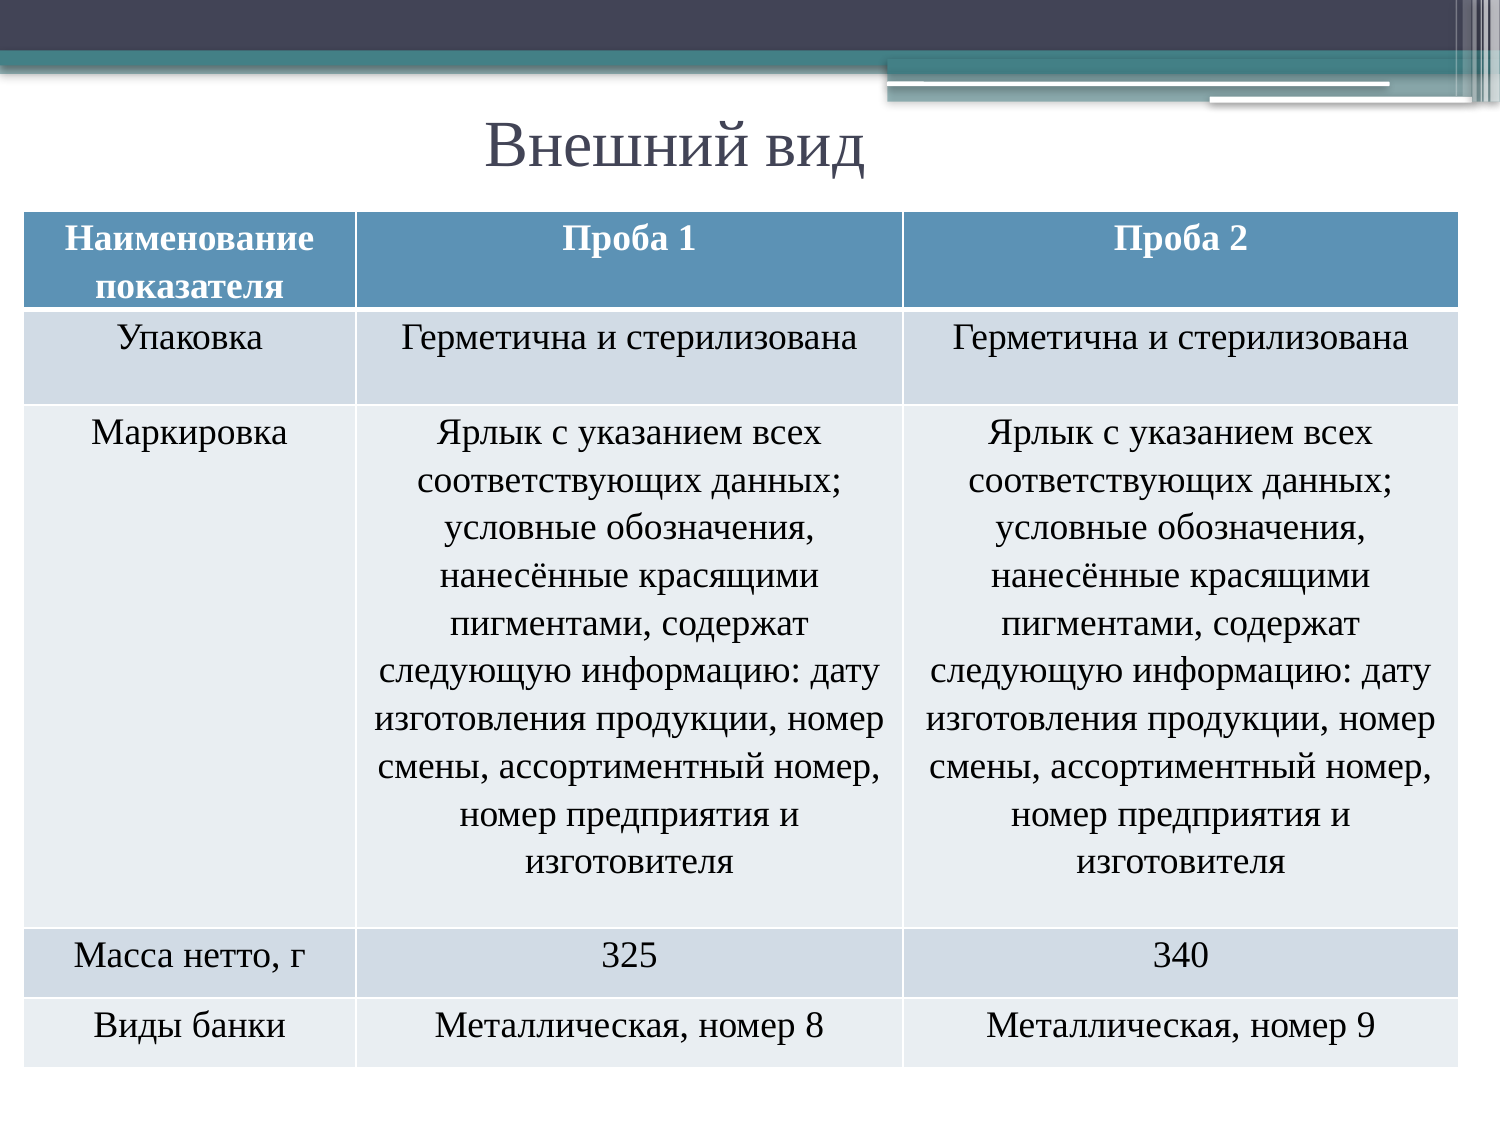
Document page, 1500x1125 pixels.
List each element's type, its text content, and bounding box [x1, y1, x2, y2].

table_cell Масса нетто, г [24, 929, 355, 997]
table_cell 325 [357, 929, 902, 997]
table_cell Виды банки [24, 999, 355, 1067]
table_cell Герметична и стерилизована [904, 312, 1458, 404]
table_cell Ярлык с указанием всех соответствующих данных; условные обозначения, нанесённые красящими пигментами, содержат следующую информацию: дату изготовления продукции, номер смены, ассортиментный номер, номер предприятия и изготовителя [357, 406, 902, 927]
title Внешний вид [0, 93, 1350, 188]
table_cell Маркировка [24, 406, 355, 927]
table_cell Герметична и стерилизована [357, 312, 902, 404]
table_cell Ярлык с указанием всех соответствующих данных; условные обозначения, нанесённые красящими пигментами, содержат следующую информацию: дату изготовления продукции, номер смены, ассортиментный номер, номер предприятия и изготовителя [904, 406, 1458, 927]
table_cell 340 [904, 929, 1458, 997]
table_header Проба 1 [357, 212, 902, 307]
table_header Проба 2 [904, 212, 1458, 307]
table_cell Упаковка [24, 312, 355, 404]
table_cell Металлическая, номер 9 [904, 999, 1458, 1067]
table_header Наименование показателя [24, 212, 355, 307]
table_cell Металлическая, номер 8 [357, 999, 902, 1067]
